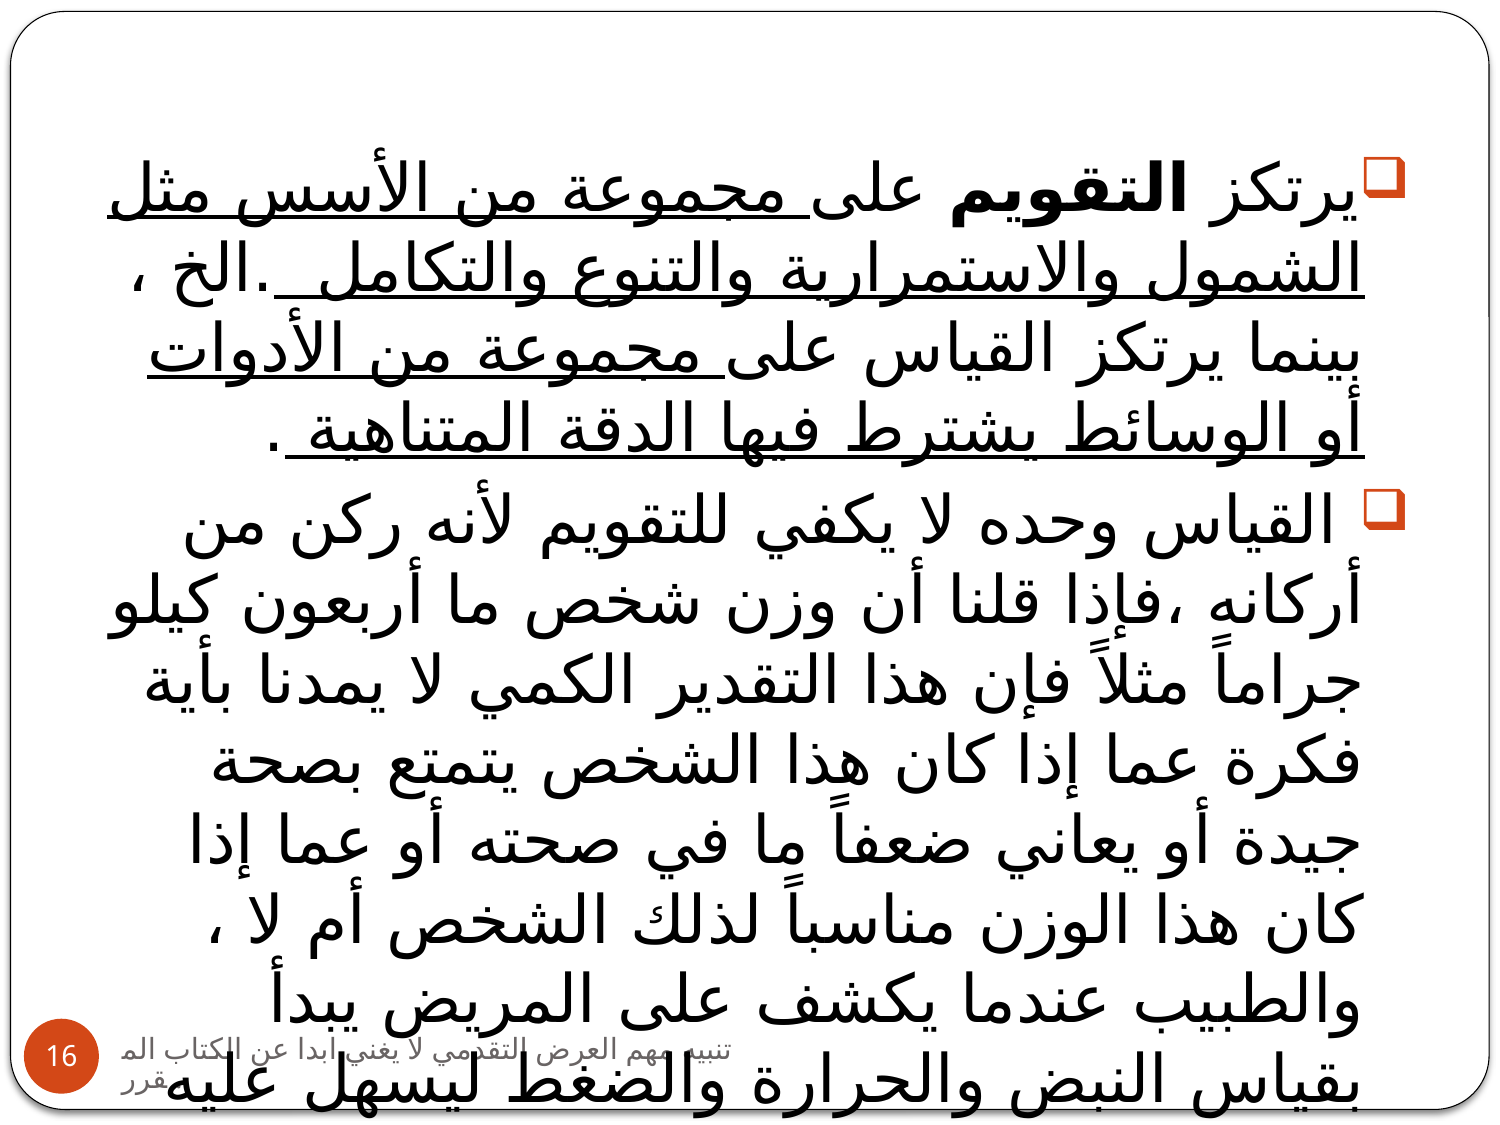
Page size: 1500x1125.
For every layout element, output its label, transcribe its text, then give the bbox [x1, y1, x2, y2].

list يرتكز التقويم على مجموعة من الأسس مثل الشمول والاستمرارية والتنوع والتكامل .الخ ، بينما يرتكز القياس على مجموعة من الأدوات أو الوسائط يشترط فيها الدقة المتناهية . القياس وحده لا يكفي للتقويم لأنه ركن من أركانه ،فإذا قلنا أن وزن شخص ما أربعون كيلو جراماً مثلاً فإن هذا التقدير الكمي لا يمدنا بأية فكرة عما إذا كان هذا الشخص يتمتع بصحة جيدة أو يعاني ضعفاً ما في صحته أو عما إذا كان هذا الوزن مناسباً لذلك الشخص أم لا ، والطبيب عندما يكشف على المريض يبدأ بقياس النبض والحرارة والضغط ليسهل عليه تشخيص المرض فإذا تم تشخيصه للمرض وإذا درس التغيرات الطارئة على صحة المريض ، وقدر مدى التحسن في حالته ، وأثر العلاج في ذلك فهذا تقويم . [75, 137, 1425, 1059]
footer تنبيه مهم العرض التقدمي لا يغني ابدا عن الكتاب المقرر. [150, 1059, 800, 1088]
slide_number 16 [23, 1018, 99, 1094]
